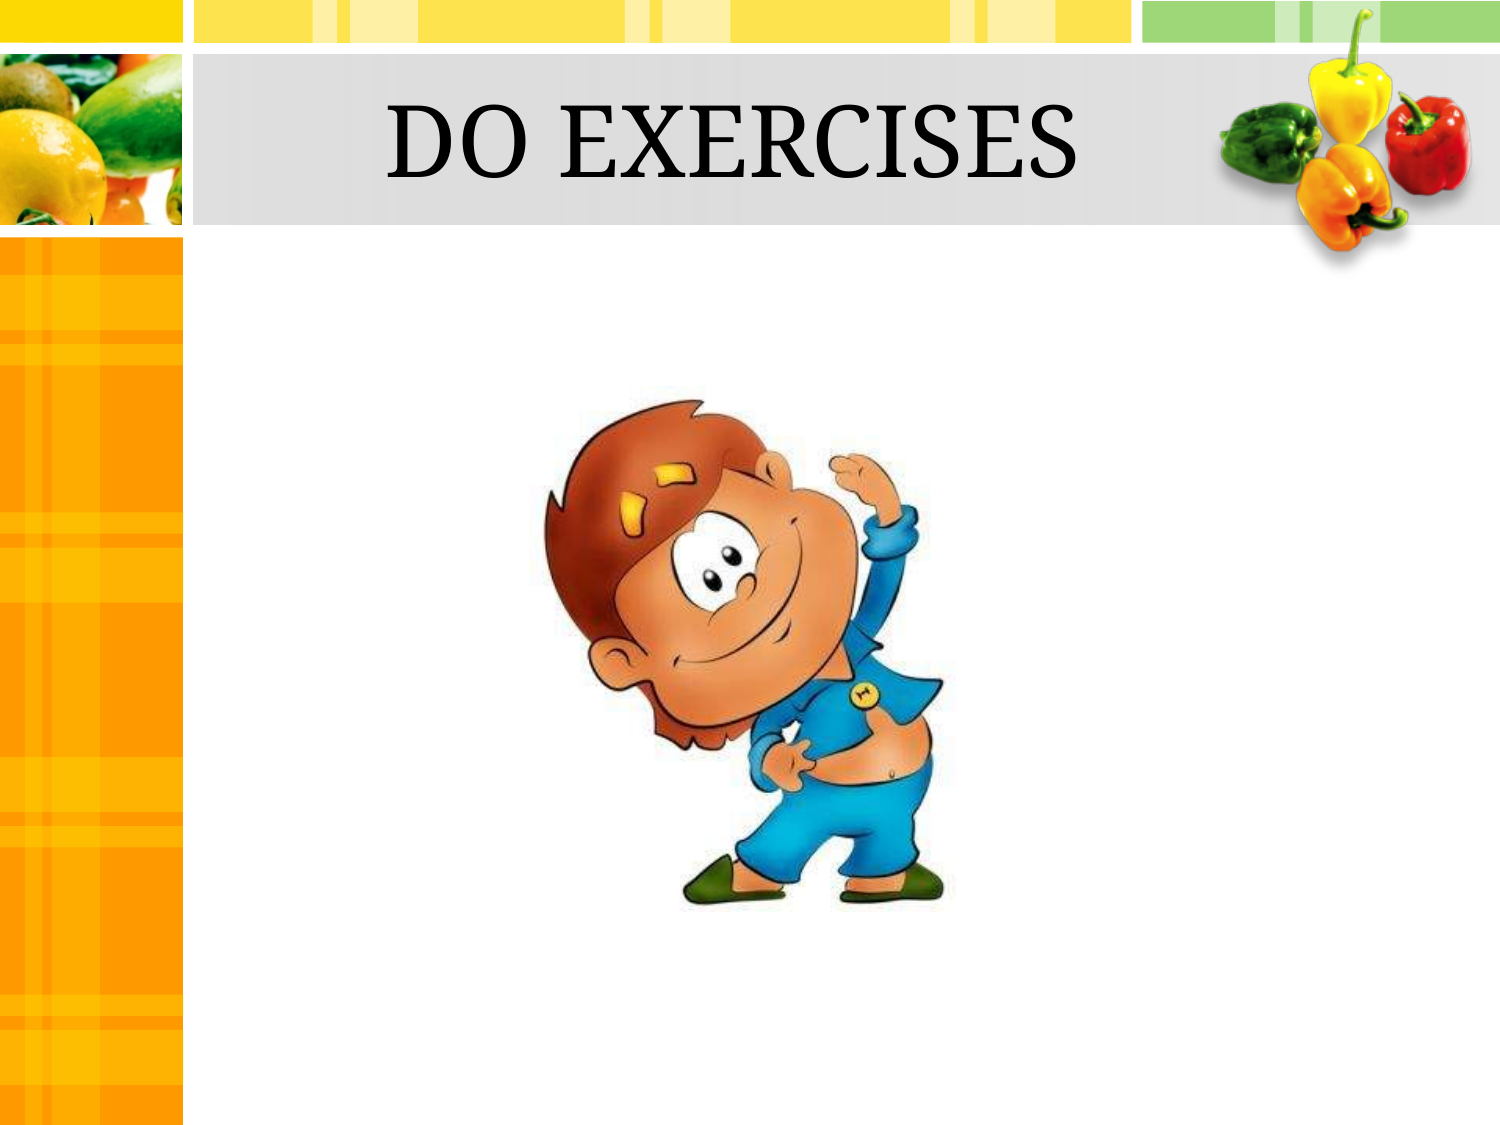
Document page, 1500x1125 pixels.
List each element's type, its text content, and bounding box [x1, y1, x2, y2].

picture [480, 386, 1006, 912]
picture [0, 54, 182, 225]
text_box DO EXERCISES [369, 70, 1097, 206]
picture [1207, 9, 1483, 279]
